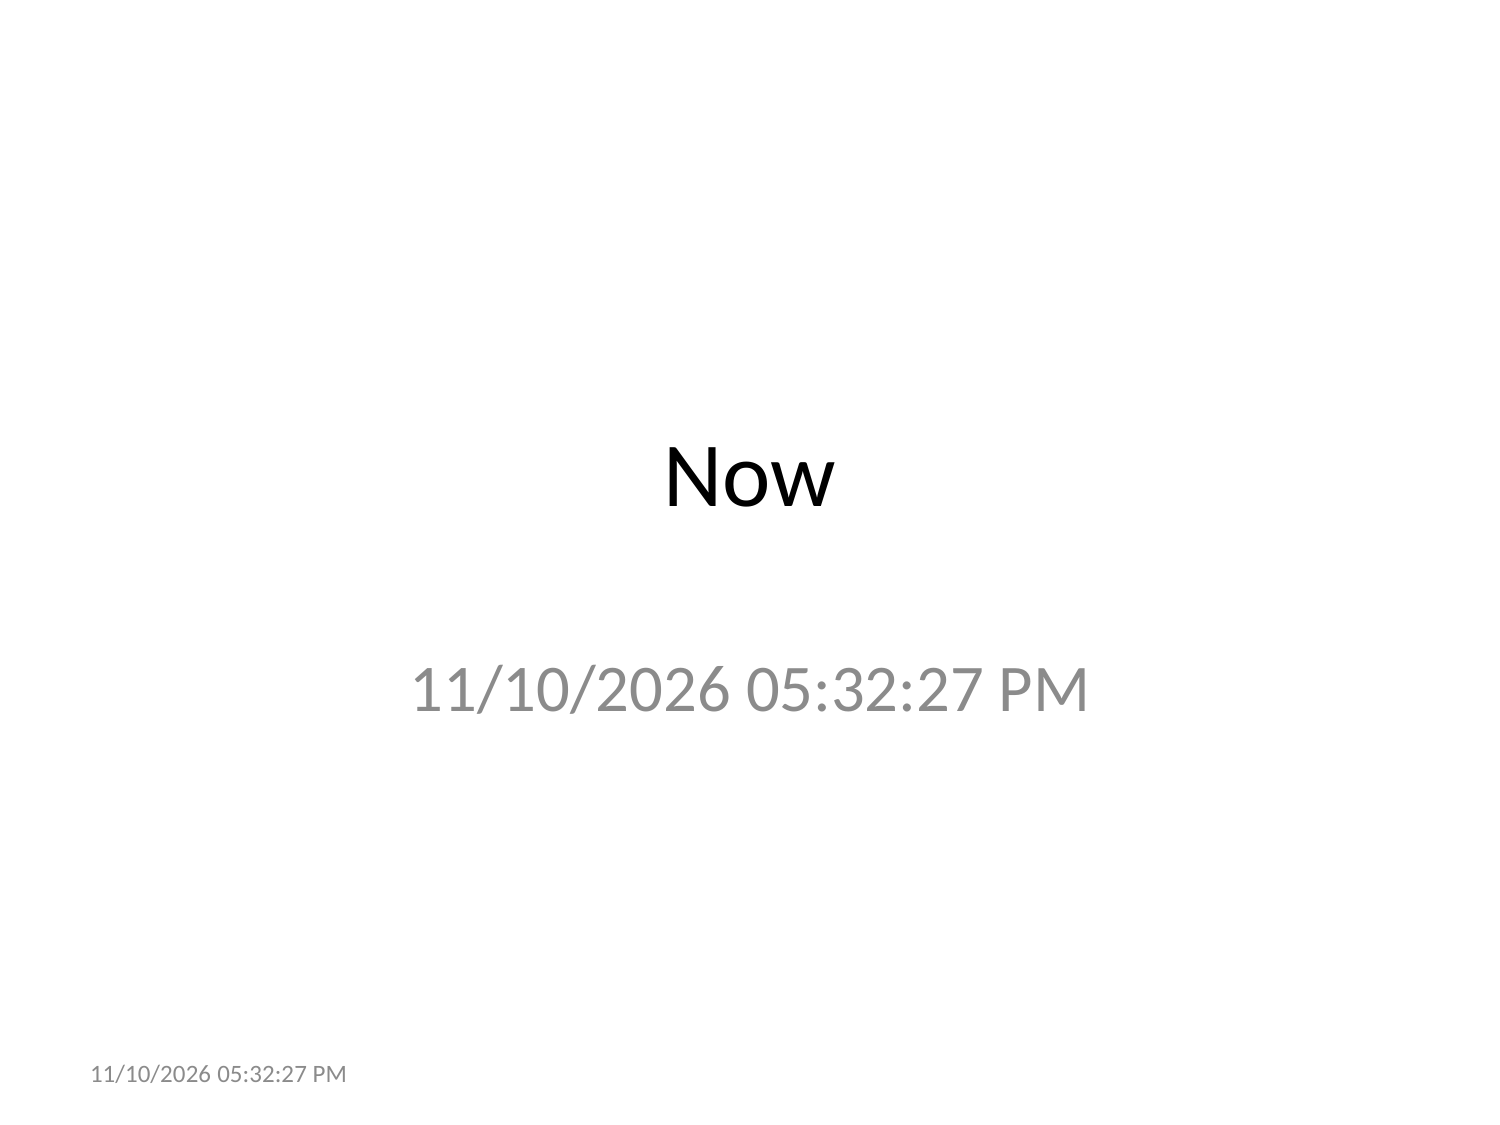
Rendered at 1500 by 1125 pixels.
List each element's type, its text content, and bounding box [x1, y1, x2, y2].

subtitle 2011-12-19 10:20:04 AM [225, 637, 1275, 925]
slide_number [75, 1042, 425, 1103]
title Now [112, 349, 1388, 591]
